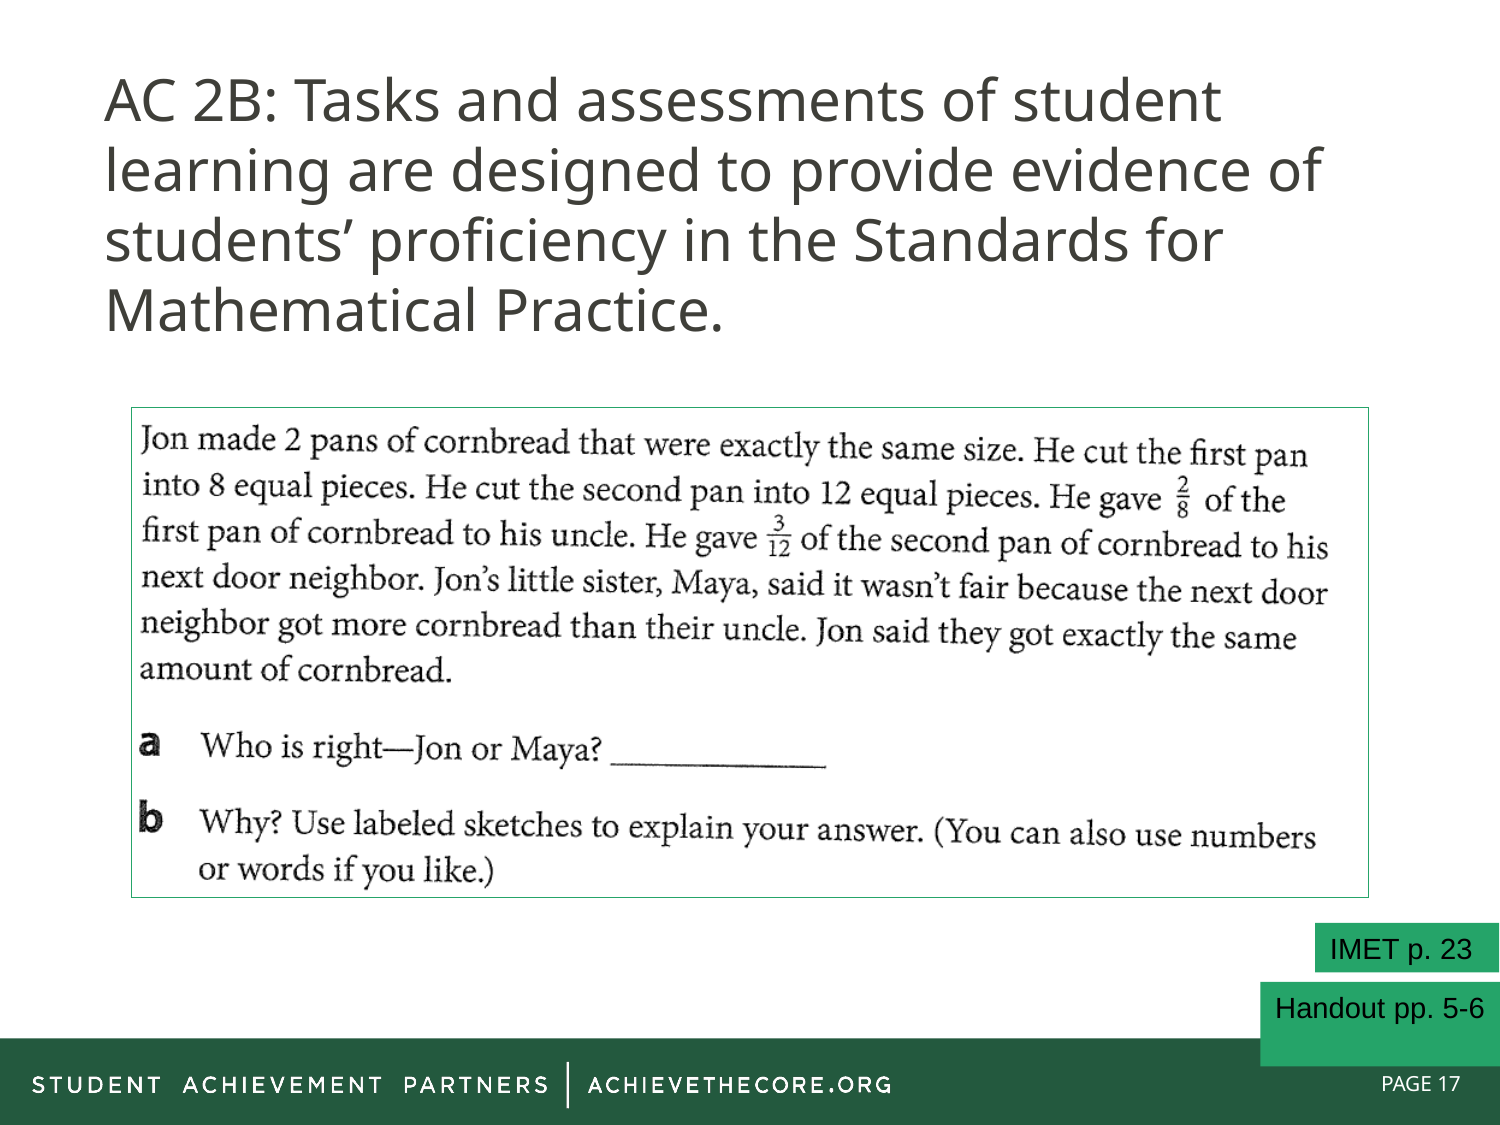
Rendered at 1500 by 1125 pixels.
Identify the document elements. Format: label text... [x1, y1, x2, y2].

picture [131, 406, 1369, 898]
text_box IMET p. 23 [1315, 922, 1500, 973]
text_box Handout pp. 5-6 [1260, 981, 1500, 1067]
slide_number [1074, 1055, 1425, 1116]
title AC 2B: Tasks and assessments of student learning are designed to provide evidence of students’ proficiency in the Standards for Mathematical Practice. [89, 49, 1440, 357]
picture [12, 1055, 911, 1112]
